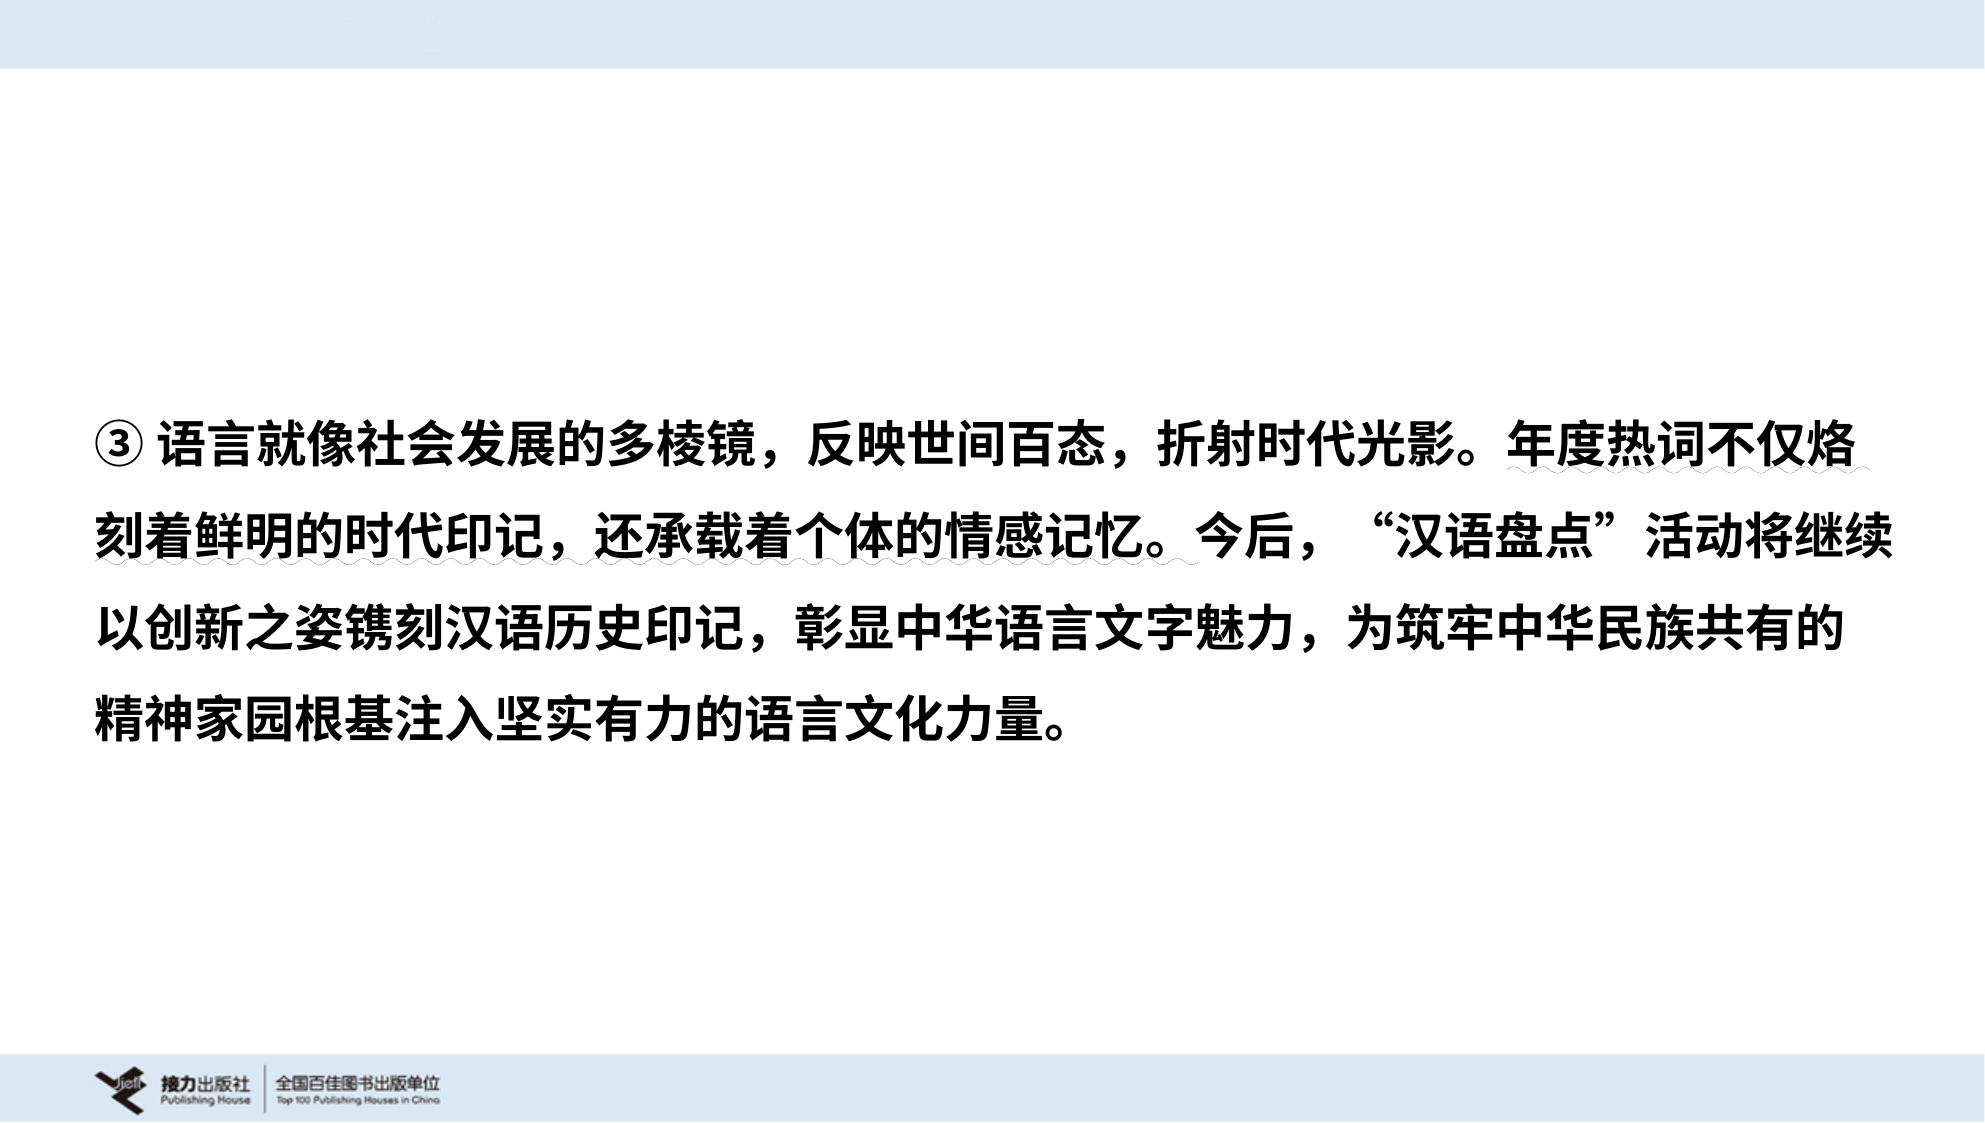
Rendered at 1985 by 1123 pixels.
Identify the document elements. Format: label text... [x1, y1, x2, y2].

picture [0, 0, 1985, 1122]
text_box ③语言就像社会发展的多棱镜，反映世间百态，折射时代光影。年度热词不仅烙 刻着鲜明的时代印记，还承载着个体的情感记忆。今后，“汉语盘点”活动将继续 以创新之姿镌刻汉语历史印记，彰显中华语言文字魅力，为筑牢中华民族共有的 精神家园根基注入坚实有力的语言文化力量。 [94, 381, 1892, 748]
